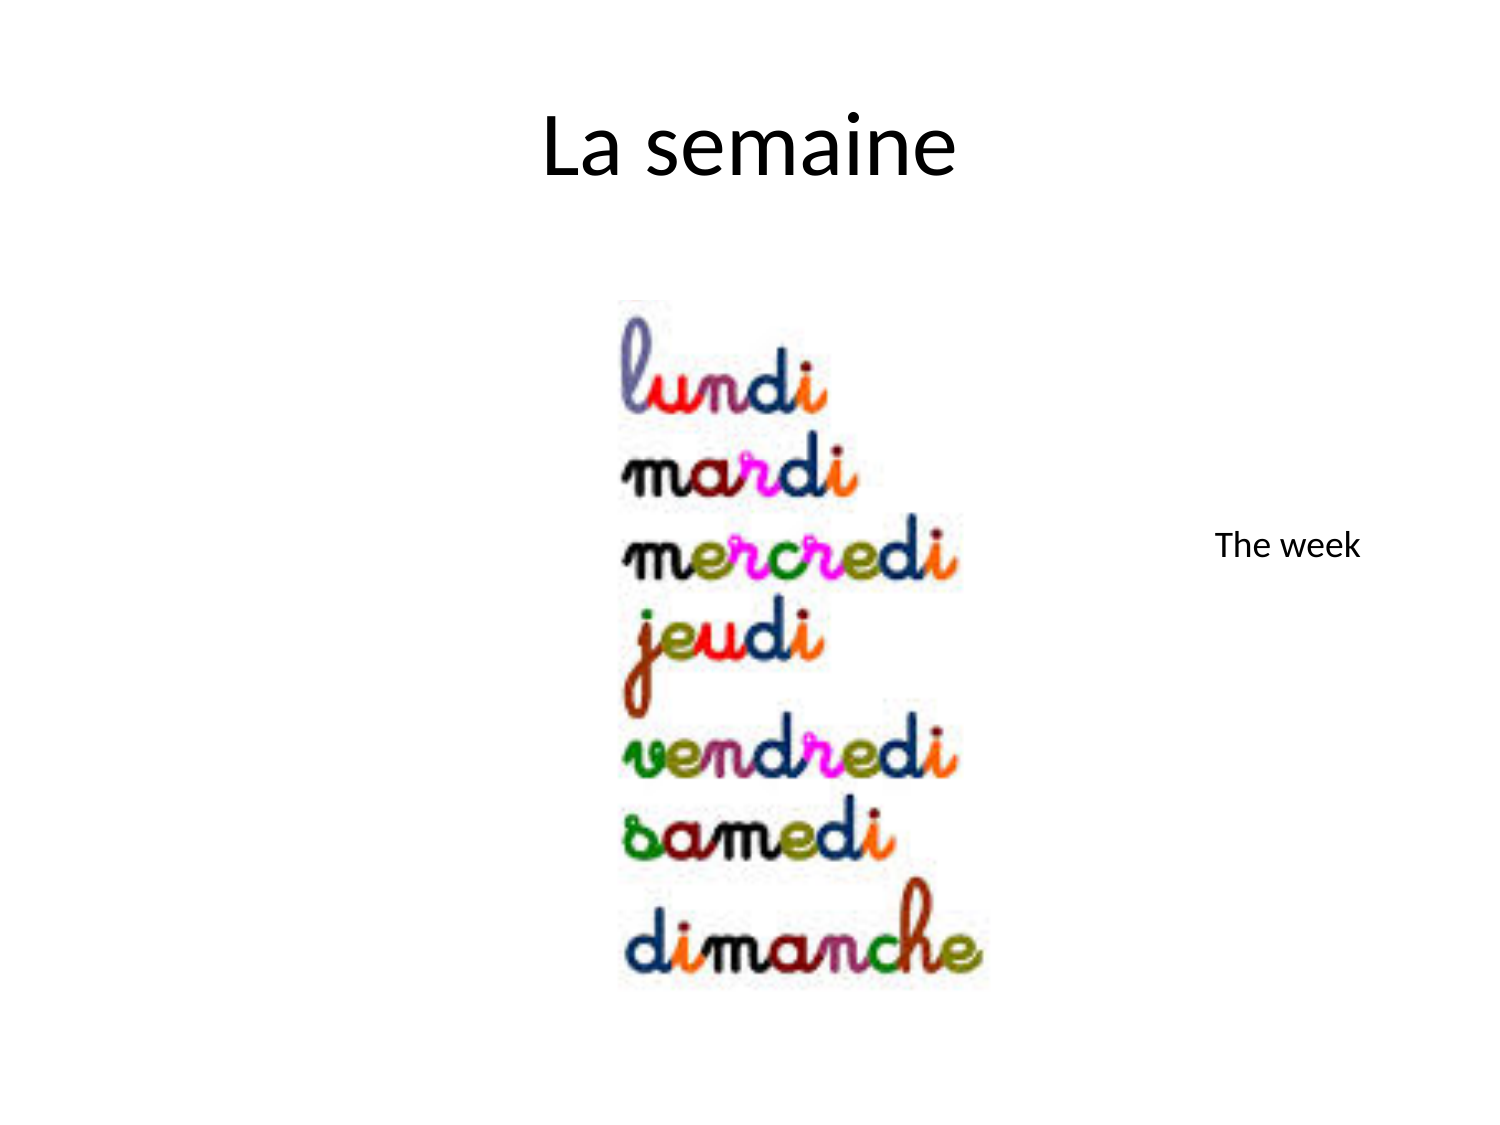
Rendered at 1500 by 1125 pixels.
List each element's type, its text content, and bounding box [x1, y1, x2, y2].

title La semaine [75, 45, 1425, 233]
text_box The week [1199, 512, 1425, 573]
picture [487, 299, 1113, 1005]
